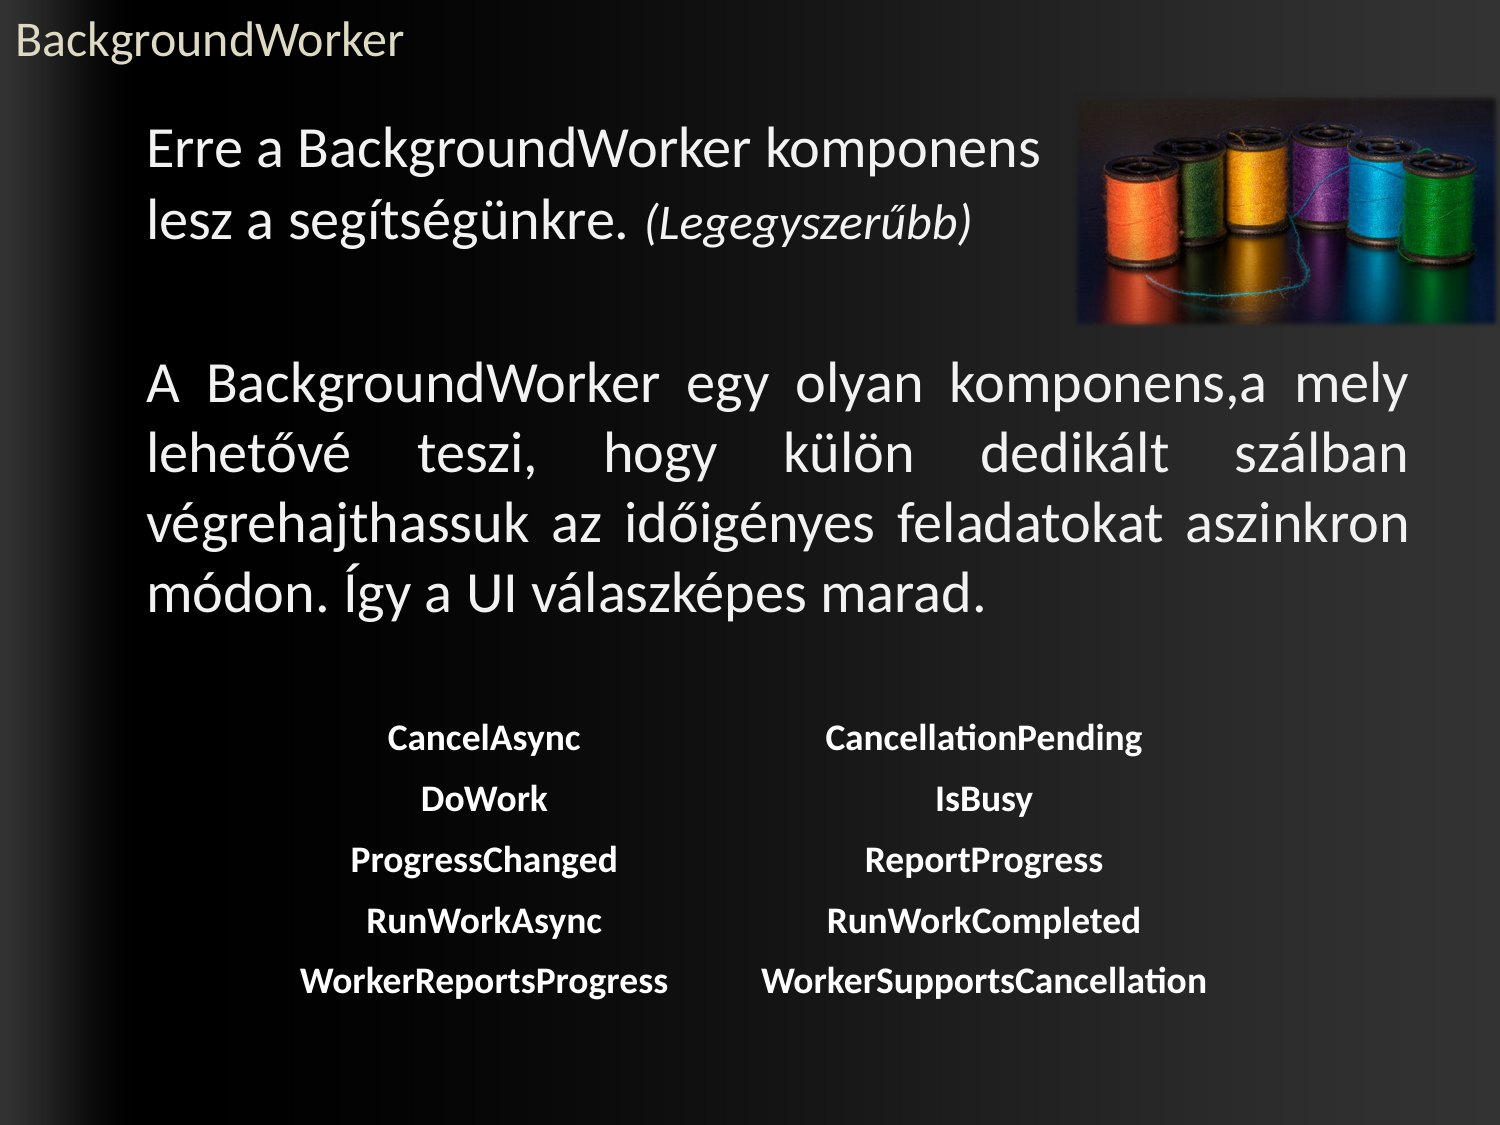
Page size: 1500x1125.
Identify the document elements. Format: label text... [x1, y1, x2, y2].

table_cell RunWorkAsync [234, 897, 734, 958]
list Erre a BackgroundWorker komponens lesz a segítségünkre. (Legegyszerűbb) A BackgroundWorker egy olyan komponens,a mely lehetővé teszi, hogy külön dedikált szálban végrehajthassuk az időigényes feladatokat aszinkron módon. Így a UI válaszképes marad. [75, 93, 1425, 1020]
table_header CancellationPending [734, 715, 1234, 776]
table_cell ProgressChanged [234, 837, 734, 897]
picture [0, 73, 1500, 1125]
table_cell IsBusy [734, 776, 1234, 837]
title BackgroundWorker [0, 0, 1500, 73]
table_cell WorkerReportsProgress [234, 958, 734, 1019]
table_cell RunWorkCompleted [734, 897, 1234, 958]
table_cell WorkerSupportsCancellation [734, 958, 1234, 1019]
table_cell DoWork [234, 776, 734, 837]
table_header CancelAsync [234, 715, 734, 776]
table_cell ReportProgress [734, 837, 1234, 897]
